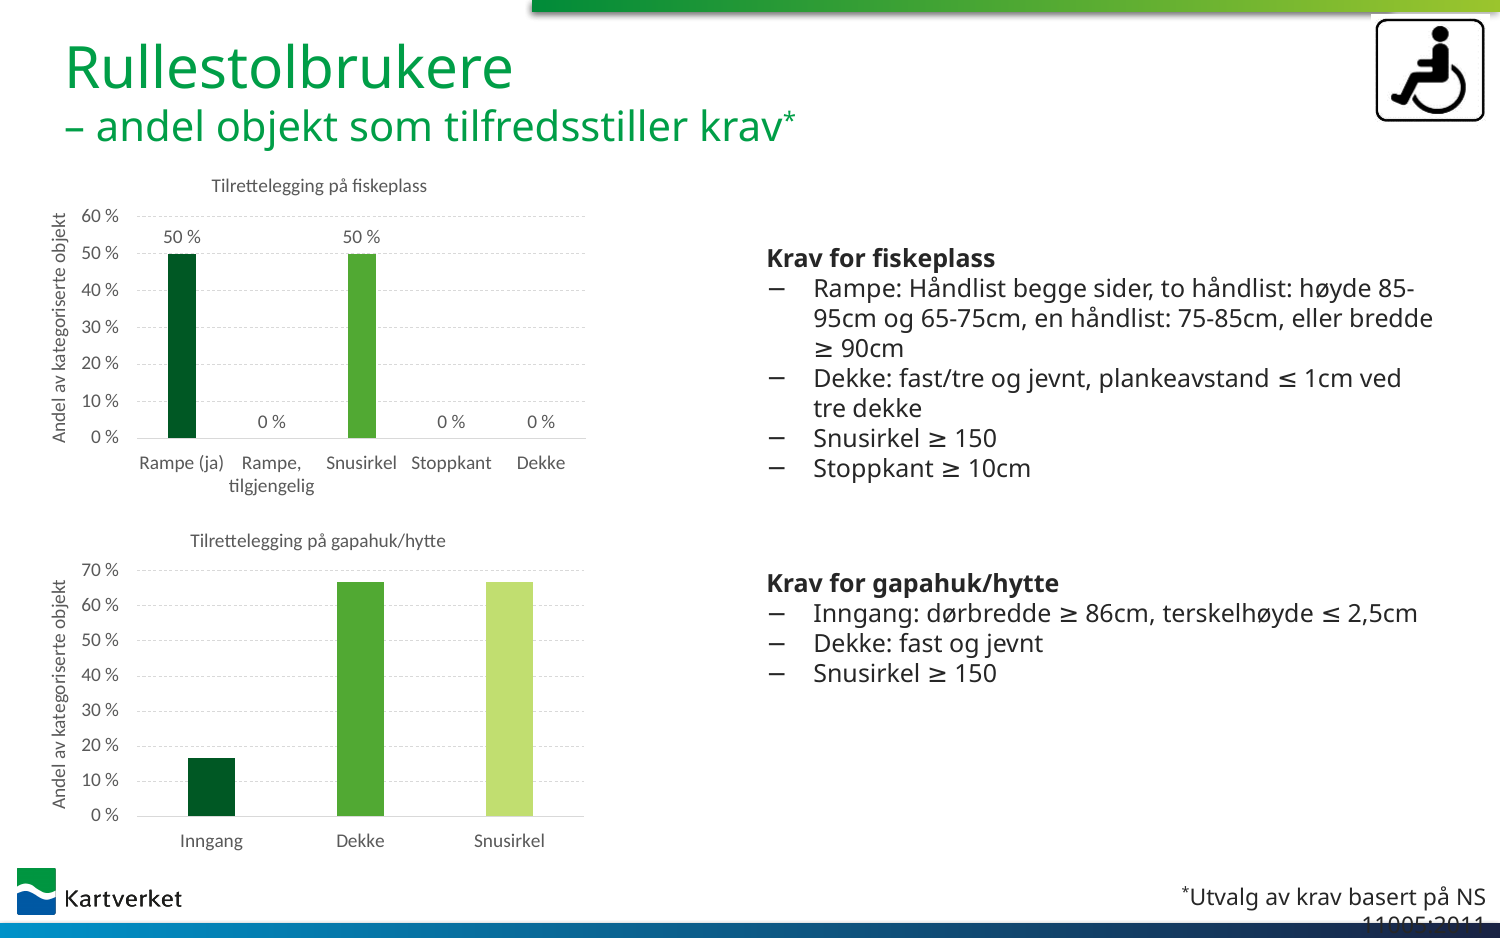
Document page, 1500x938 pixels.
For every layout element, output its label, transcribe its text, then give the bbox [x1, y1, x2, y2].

text_box Krav for fiskeplass Rampe: Håndlist begge sider, to håndlist: høyde 85-95cm og 65-75cm, en håndlist: 75-85cm, eller bredde ≥ 90cm Dekke: fast/tre og jevnt, plankeavstand ≤ 1cm ved tre dekke Snusirkel ≥ 150 Stoppkant ≥ 10cm [751, 235, 1452, 490]
picture [1371, 13, 1491, 127]
text_box Krav for gapahuk/hytte Inngang: dørbredde ≥ 86cm, terskelhøyde ≤ 2,5cm Dekke: fast og jevnt Snusirkel ≥ 150 [751, 560, 1452, 695]
picture [41, 520, 596, 859]
text_box Rullestolbrukere – andel objekt som tilfredsstiller krav* [49, 29, 1431, 158]
text_box *Utvalg av krav basert på NS 11005:2011 [1068, 873, 1500, 938]
picture [41, 166, 598, 505]
